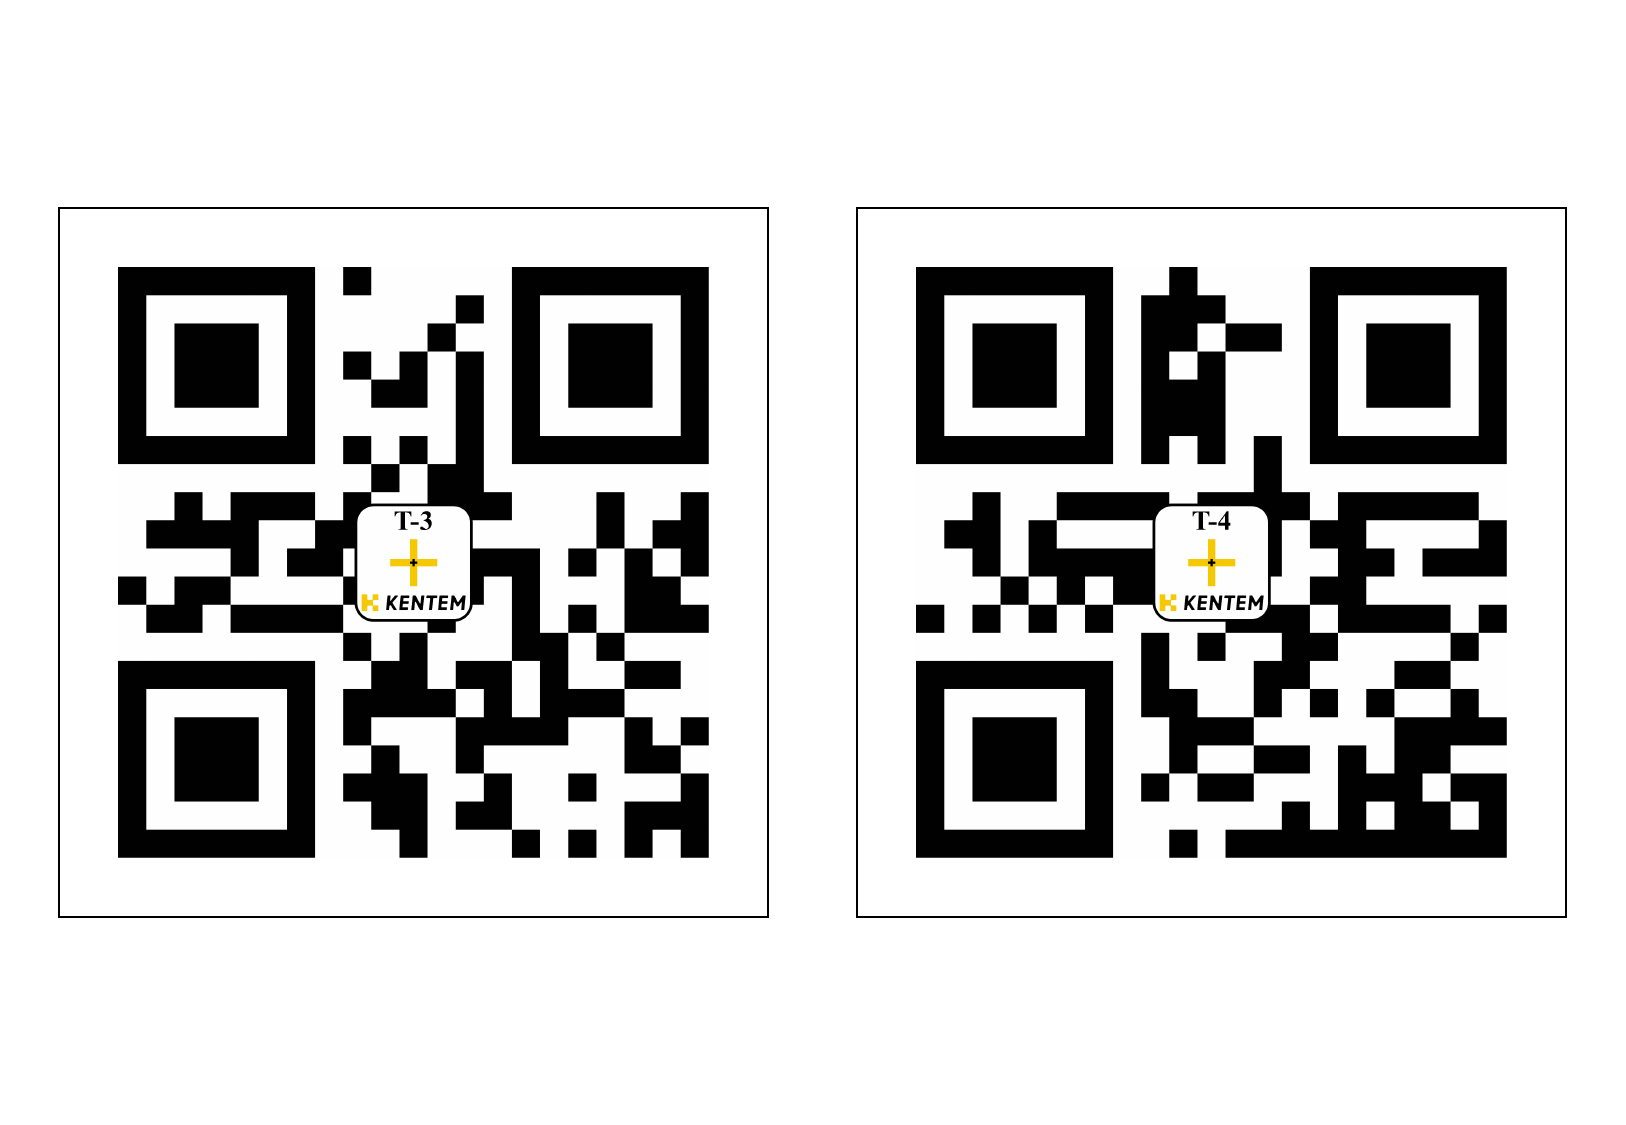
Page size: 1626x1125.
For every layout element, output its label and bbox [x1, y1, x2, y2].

text_box [857, 208, 1566, 917]
text_box [58, 208, 768, 917]
